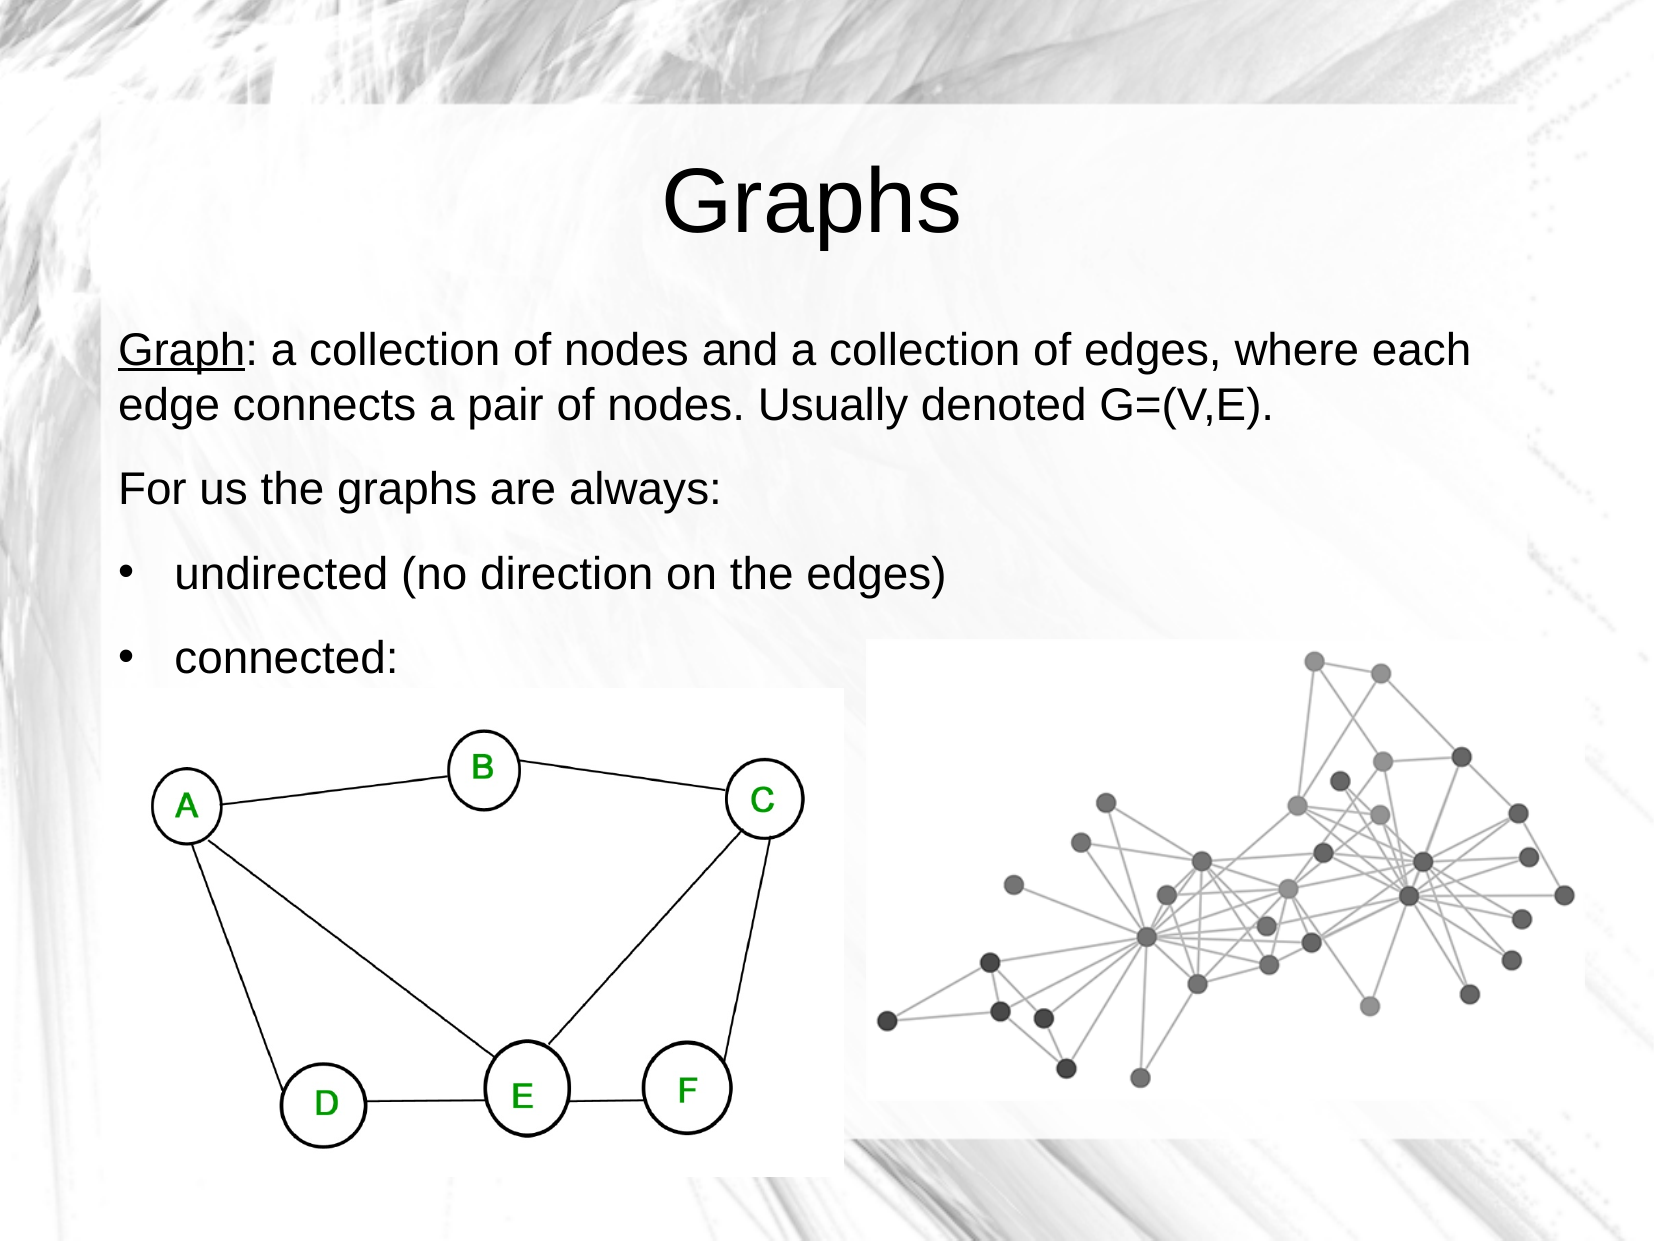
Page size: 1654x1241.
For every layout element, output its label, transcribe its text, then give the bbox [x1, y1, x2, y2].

list Graph: a collection of nodes and a collection of edges, where each edge connects a pair of nodes. Usually denoted G=(V,E). For us the graphs are always: undirected (no direction on the edges) connected: [118, 319, 1571, 1102]
title Graphs [118, 112, 1506, 281]
picture [0, 0, 1654, 1241]
